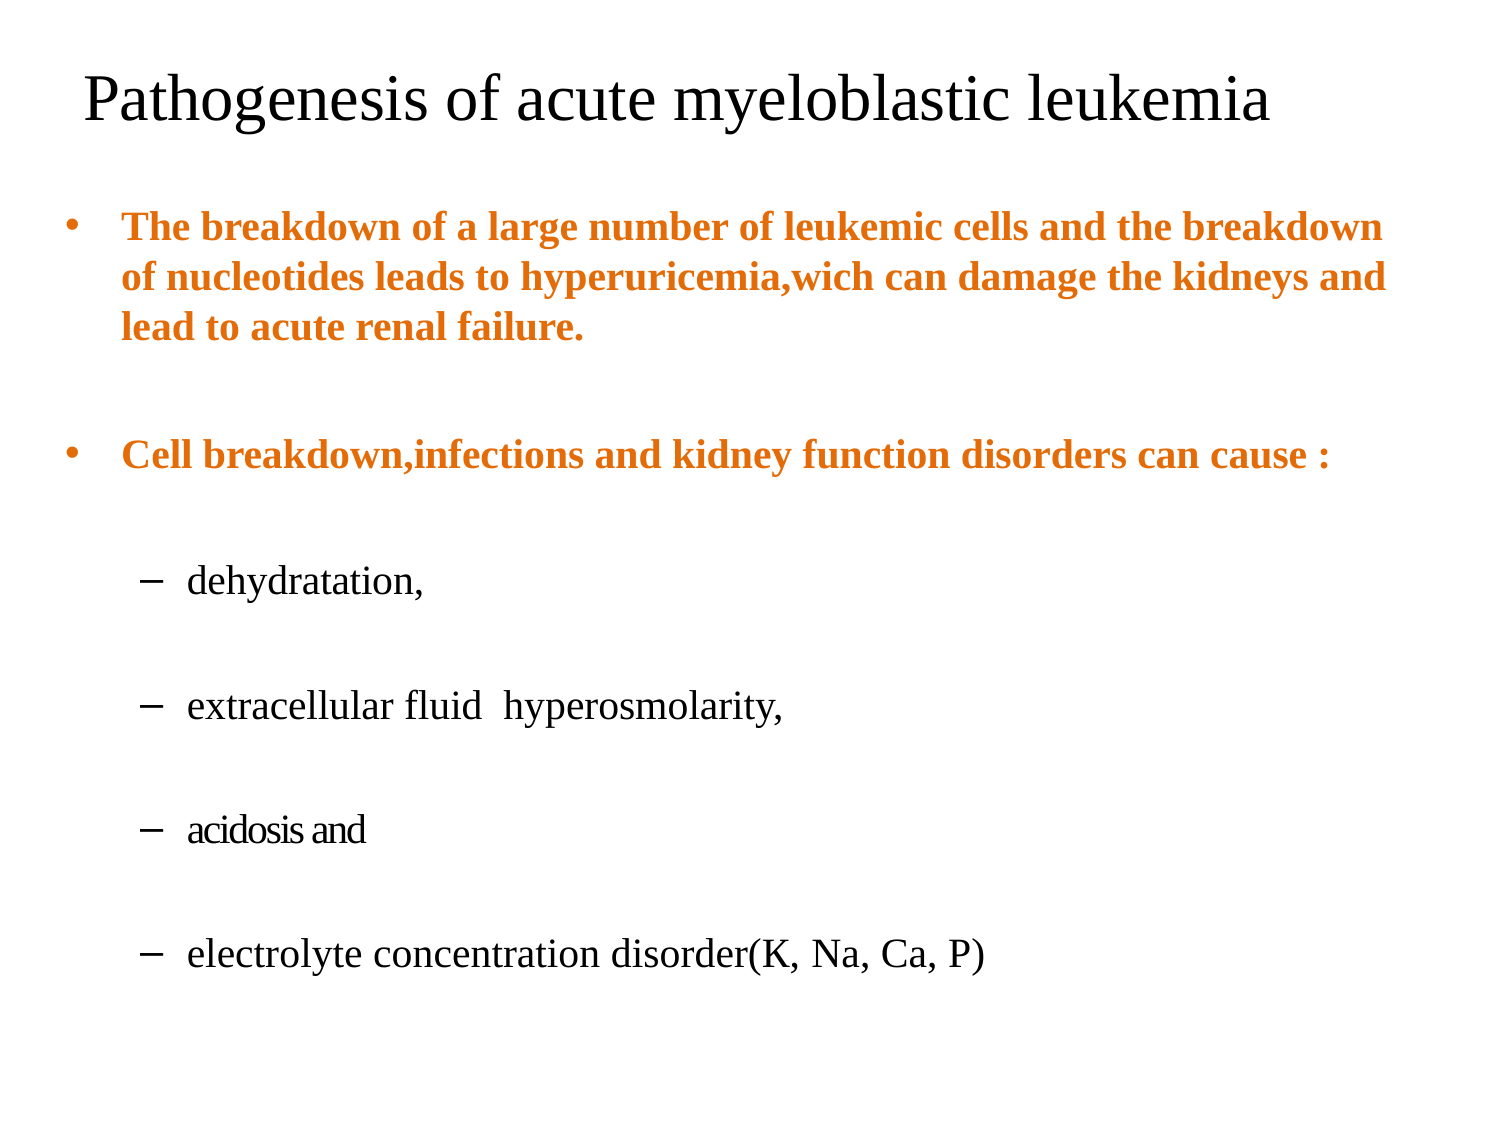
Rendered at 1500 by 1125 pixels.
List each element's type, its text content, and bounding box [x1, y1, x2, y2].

text_box The breakdown of a large number of leukemic cells and the breakdown of nucleotides leads to hyperuricemia,wich can damage the kidneys and lead to acute renal failure. Cell breakdown,infections and kidney function disorders can cause : dehydratation, extracellular fluid hyperosmolarity, acidosis and electrolyte concentration disorder(К, Na, Ca, P) [62, 199, 1429, 976]
title Pathogenesis of acute myeloblastic leukemia [75, 0, 1425, 174]
